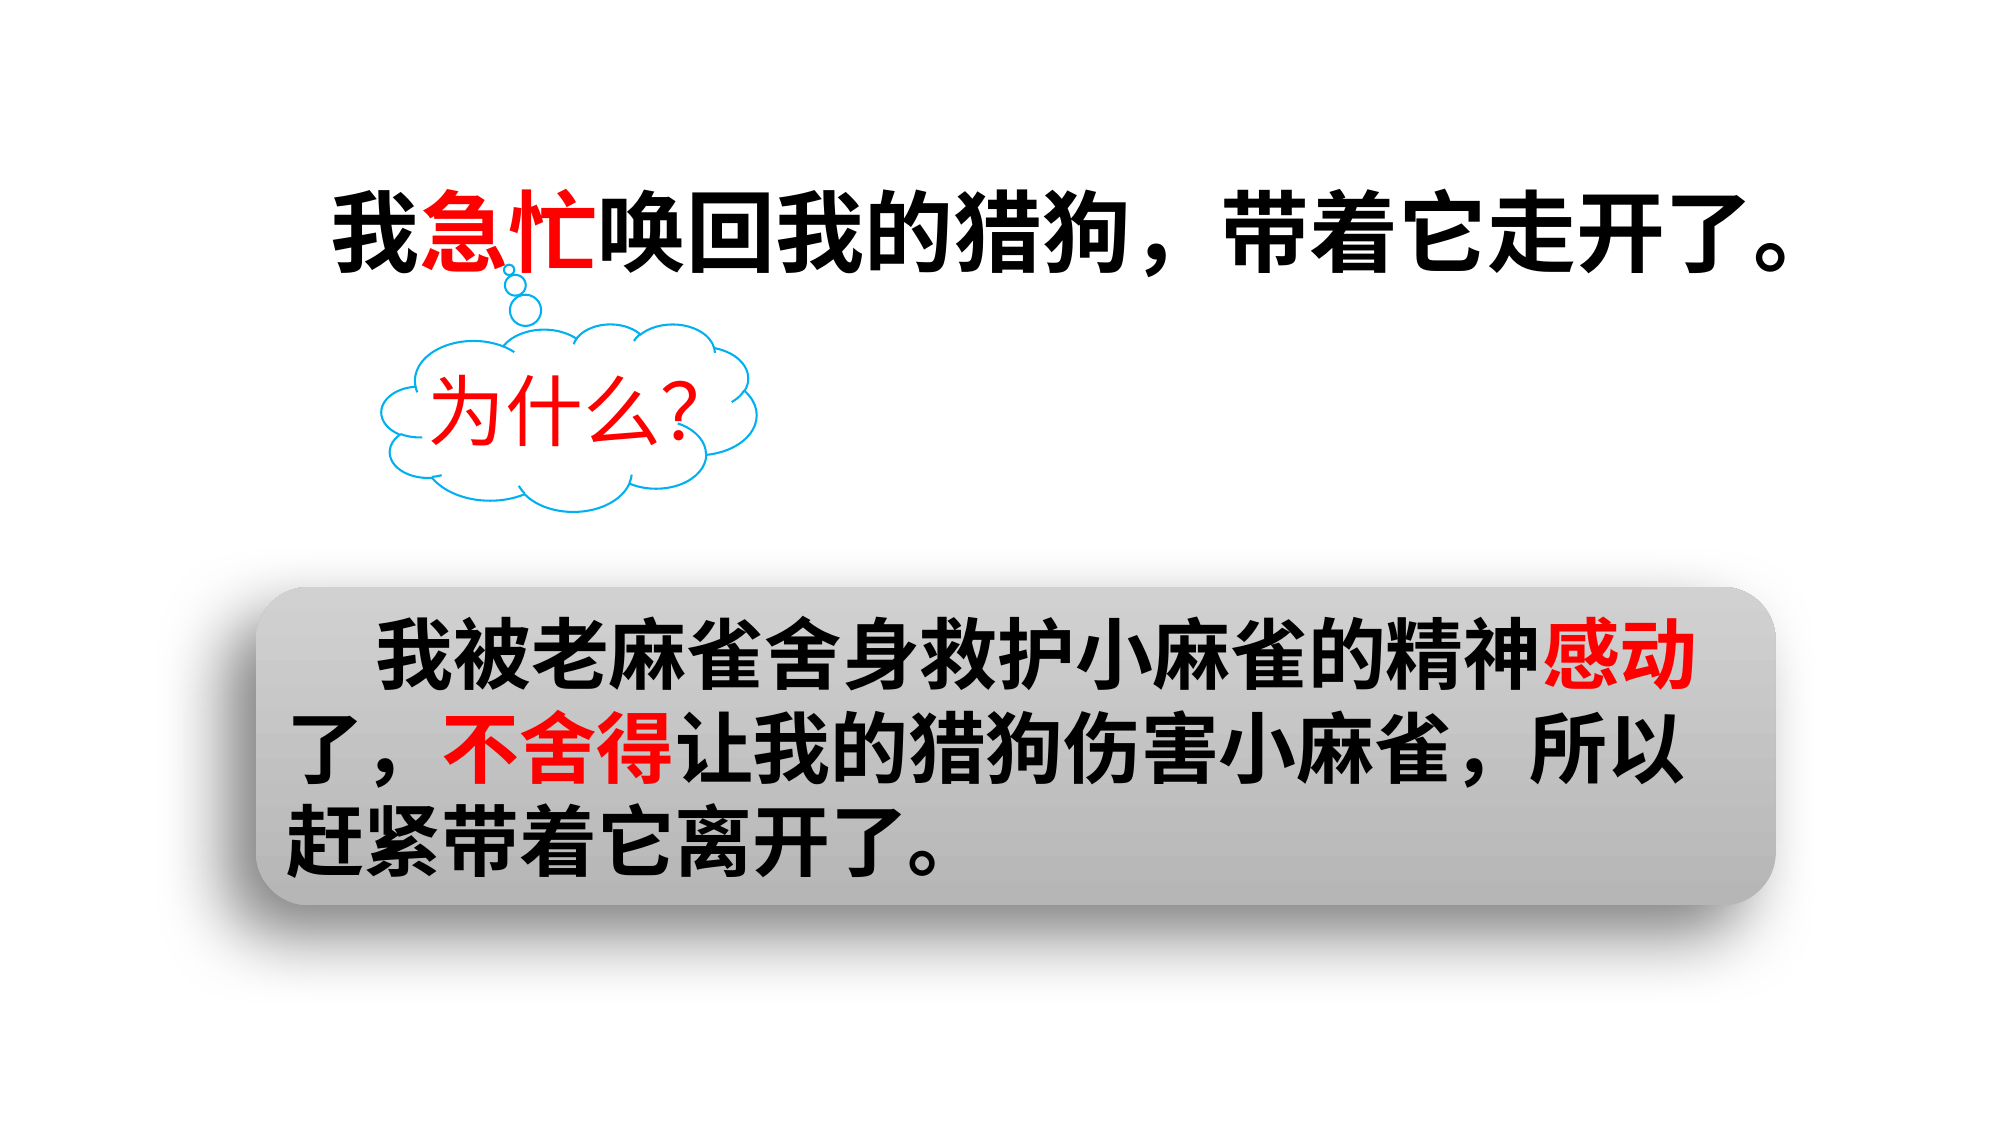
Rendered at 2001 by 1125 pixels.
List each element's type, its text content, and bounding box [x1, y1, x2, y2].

text_box 我被老麻雀舍身救护小麻雀的精神感动了，不舍得让我的猎狗伤害小麻雀，所以赶紧带着它离开了。 [254, 585, 1777, 907]
text_box 我急忙唤回我的猎狗，带着它走开了。 [315, 169, 1859, 291]
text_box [381, 323, 757, 512]
